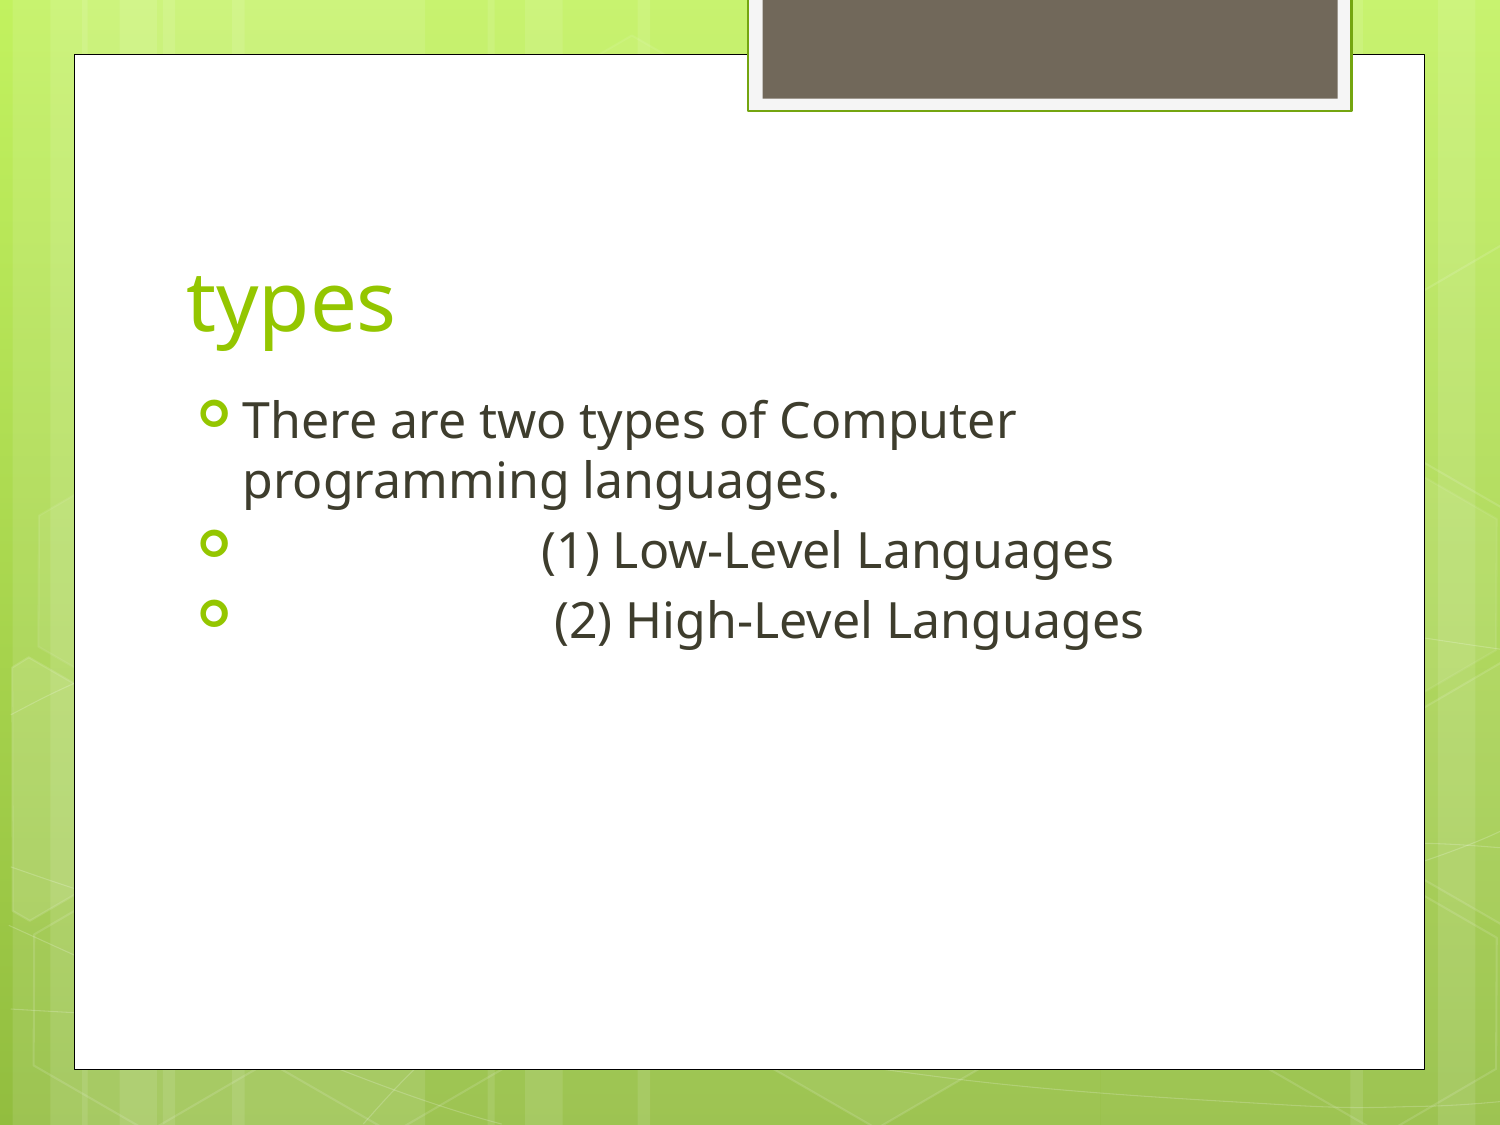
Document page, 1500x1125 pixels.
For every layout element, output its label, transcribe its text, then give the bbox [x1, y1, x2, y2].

title types [171, 168, 1324, 357]
list There are two types of Computer programming languages. (1) Low-Level Languages (2) High-Level Languages [171, 381, 1283, 957]
